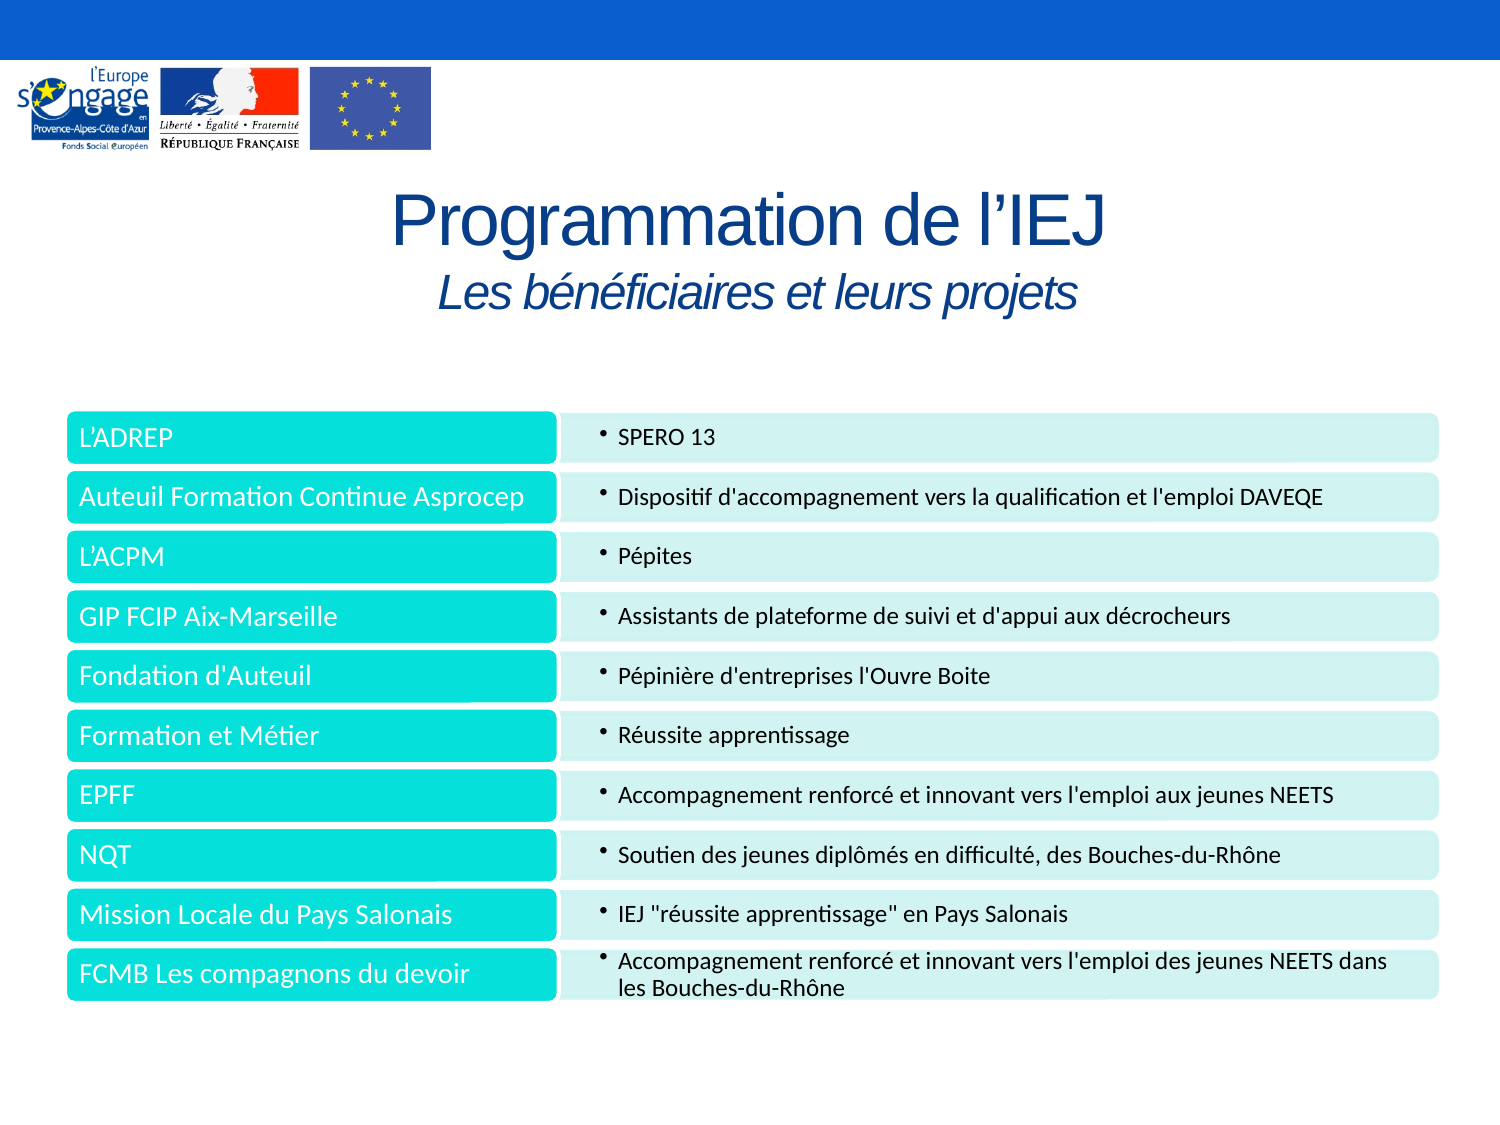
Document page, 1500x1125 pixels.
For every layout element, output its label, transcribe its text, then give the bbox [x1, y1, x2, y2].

title Programmation de l’IEJ Les bénéficiaires et leurs projets [83, 164, 1434, 327]
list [64, 408, 1437, 1004]
picture [159, 67, 299, 151]
picture [17, 66, 150, 151]
picture [309, 66, 432, 151]
